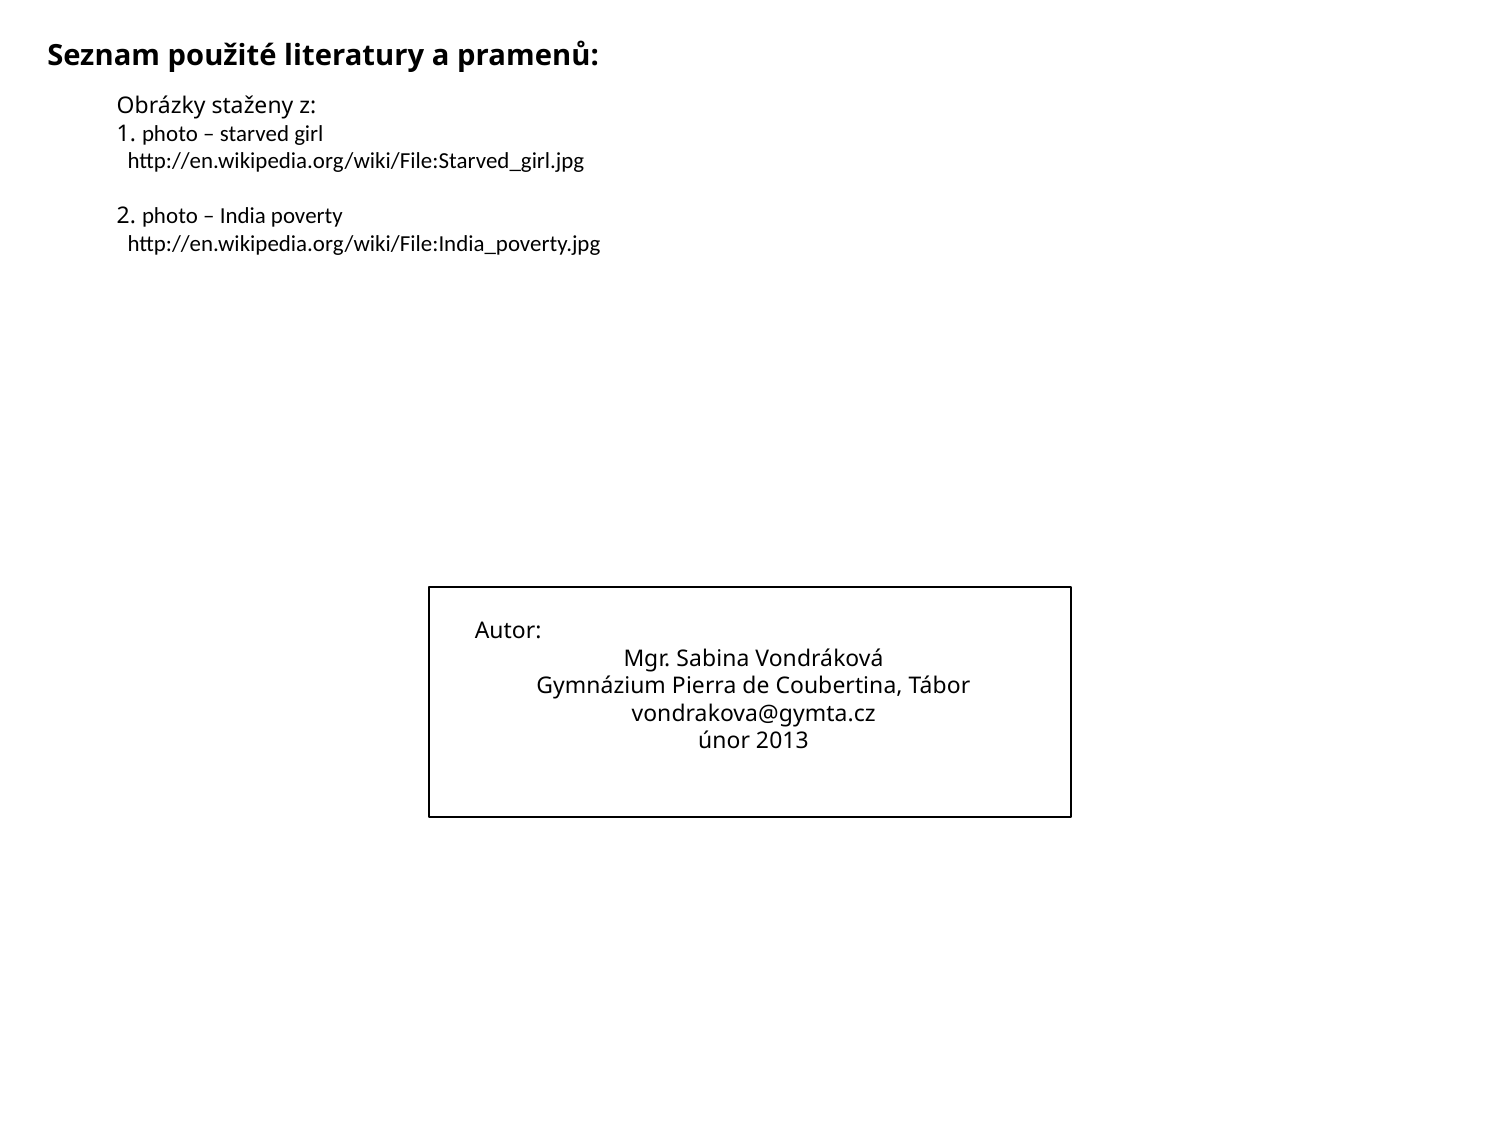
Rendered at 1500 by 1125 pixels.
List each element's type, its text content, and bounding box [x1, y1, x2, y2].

text_box Obrázky staženy z: 1. photo – starved girl http://en.wikipedia.org/wiki/File:Starved_girl.jpg 2. photo – India poverty http://en.wikipedia.org/wiki/File:India_poverty.jpg [103, 84, 1047, 291]
text_box Autor: Mgr. Sabina Vondráková Gymnázium Pierra de Coubertina, Tábor vondrakova@gymta.cz únor 2013 [461, 609, 1047, 761]
text_box Seznam použité literatury a pramenů: [33, 29, 762, 79]
text_box [427, 585, 1073, 819]
